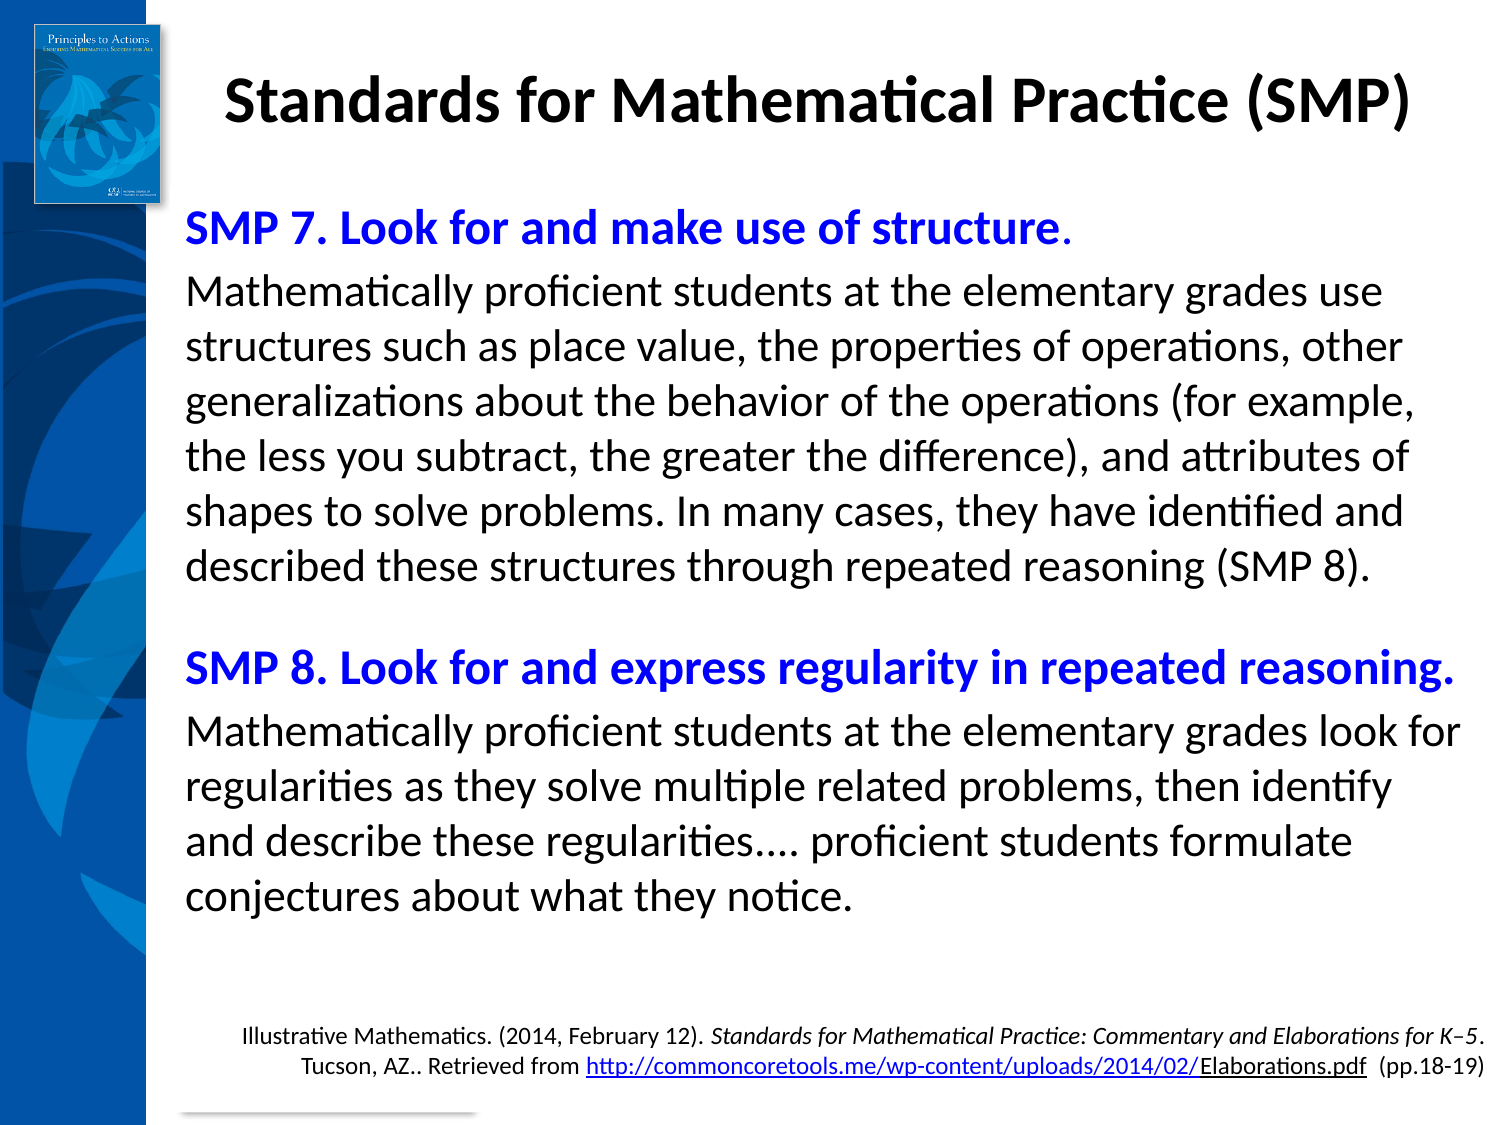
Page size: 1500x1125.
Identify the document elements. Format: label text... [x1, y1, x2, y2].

list SMP 7. Look for and make use of structure. Mathematically proficient students at the elementary grades use structures such as place value, the properties of operations, other generalizations about the behavior of the operations (for example, the less you subtract, the greater the difference), and attributes of shapes to solve problems. In many cases, they have identified and described these structures through repeated reasoning (SMP 8). SMP 8. Look for and express regularity in repeated reasoning. Mathematically proficient students at the elementary grades look for regularities as they solve multiple related problems, then identify and describe these regularities.... proficient students formulate conjectures about what they notice. [169, 187, 1488, 998]
text_box Illustrative Mathematics. (2014, February 12). Standards for Mathematical Practice: Commentary and Elaborations for K–5. Tucson, AZ.. Retrieved from http://commoncoretools.me/wp-content/uploads/2014/02/Elaborations.pdf (pp.18-19) [155, 1012, 1500, 1113]
picture [35, 25, 160, 203]
picture [0, 0, 146, 1125]
title Standards for Mathematical Practice (SMP) [167, 46, 1470, 146]
